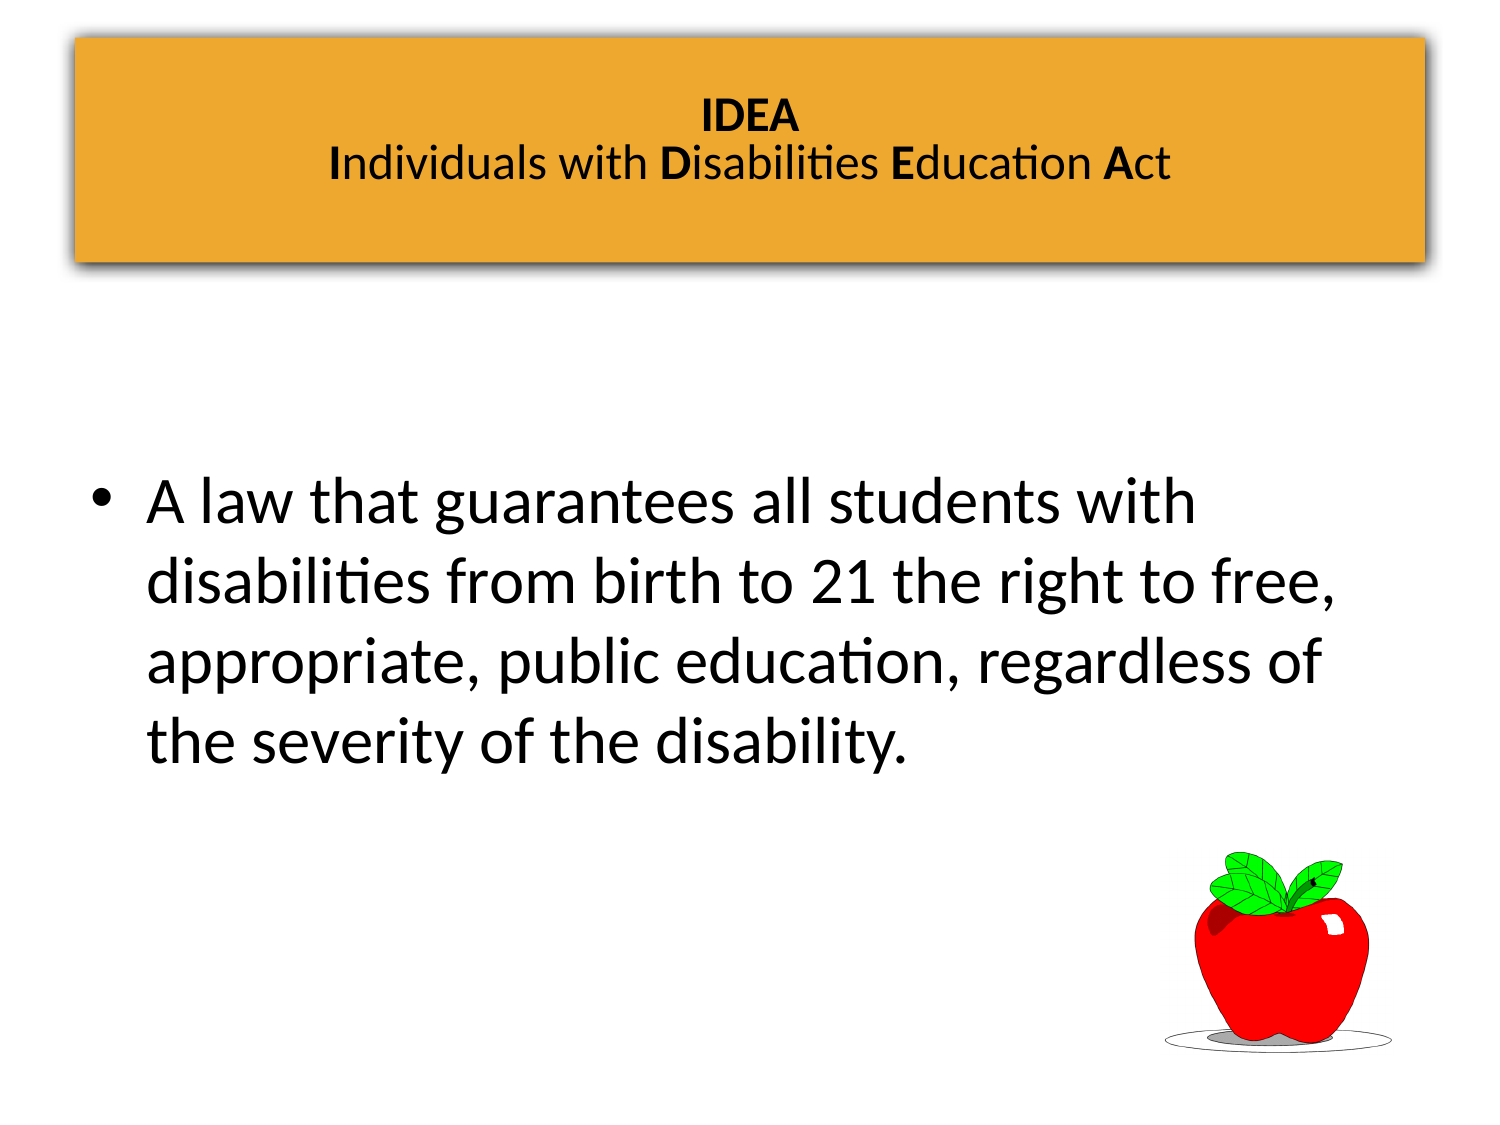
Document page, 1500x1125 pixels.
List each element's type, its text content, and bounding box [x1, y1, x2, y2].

list A law that guarantees all students with disabilities from birth to 21 the right to free, appropriate, public education, regardless of the severity of the disability. [75, 262, 1413, 1088]
picture [1162, 849, 1395, 1056]
title IDEA Individuals with Disabilities Education Act [75, 37, 1425, 263]
